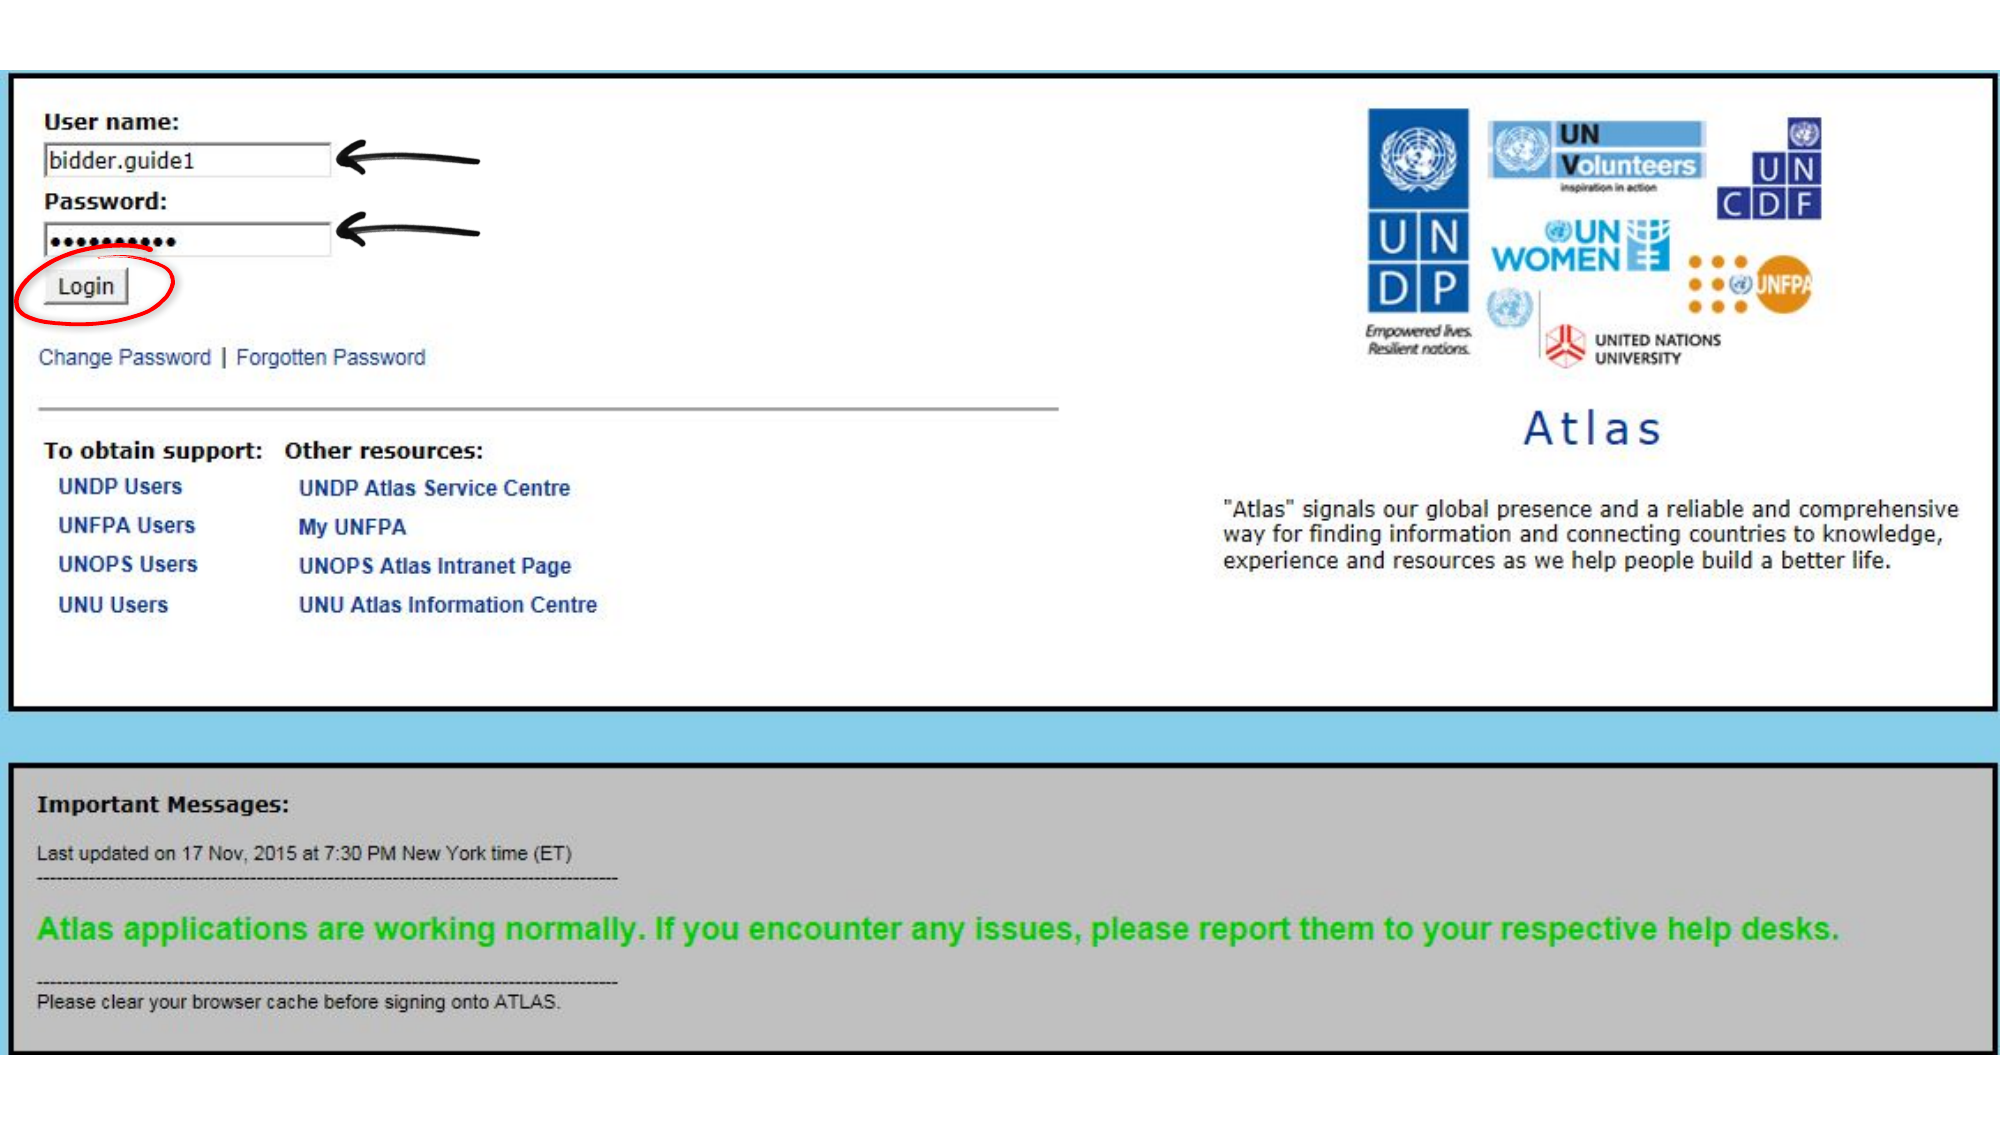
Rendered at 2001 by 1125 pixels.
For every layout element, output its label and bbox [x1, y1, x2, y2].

picture [0, 70, 2000, 1055]
